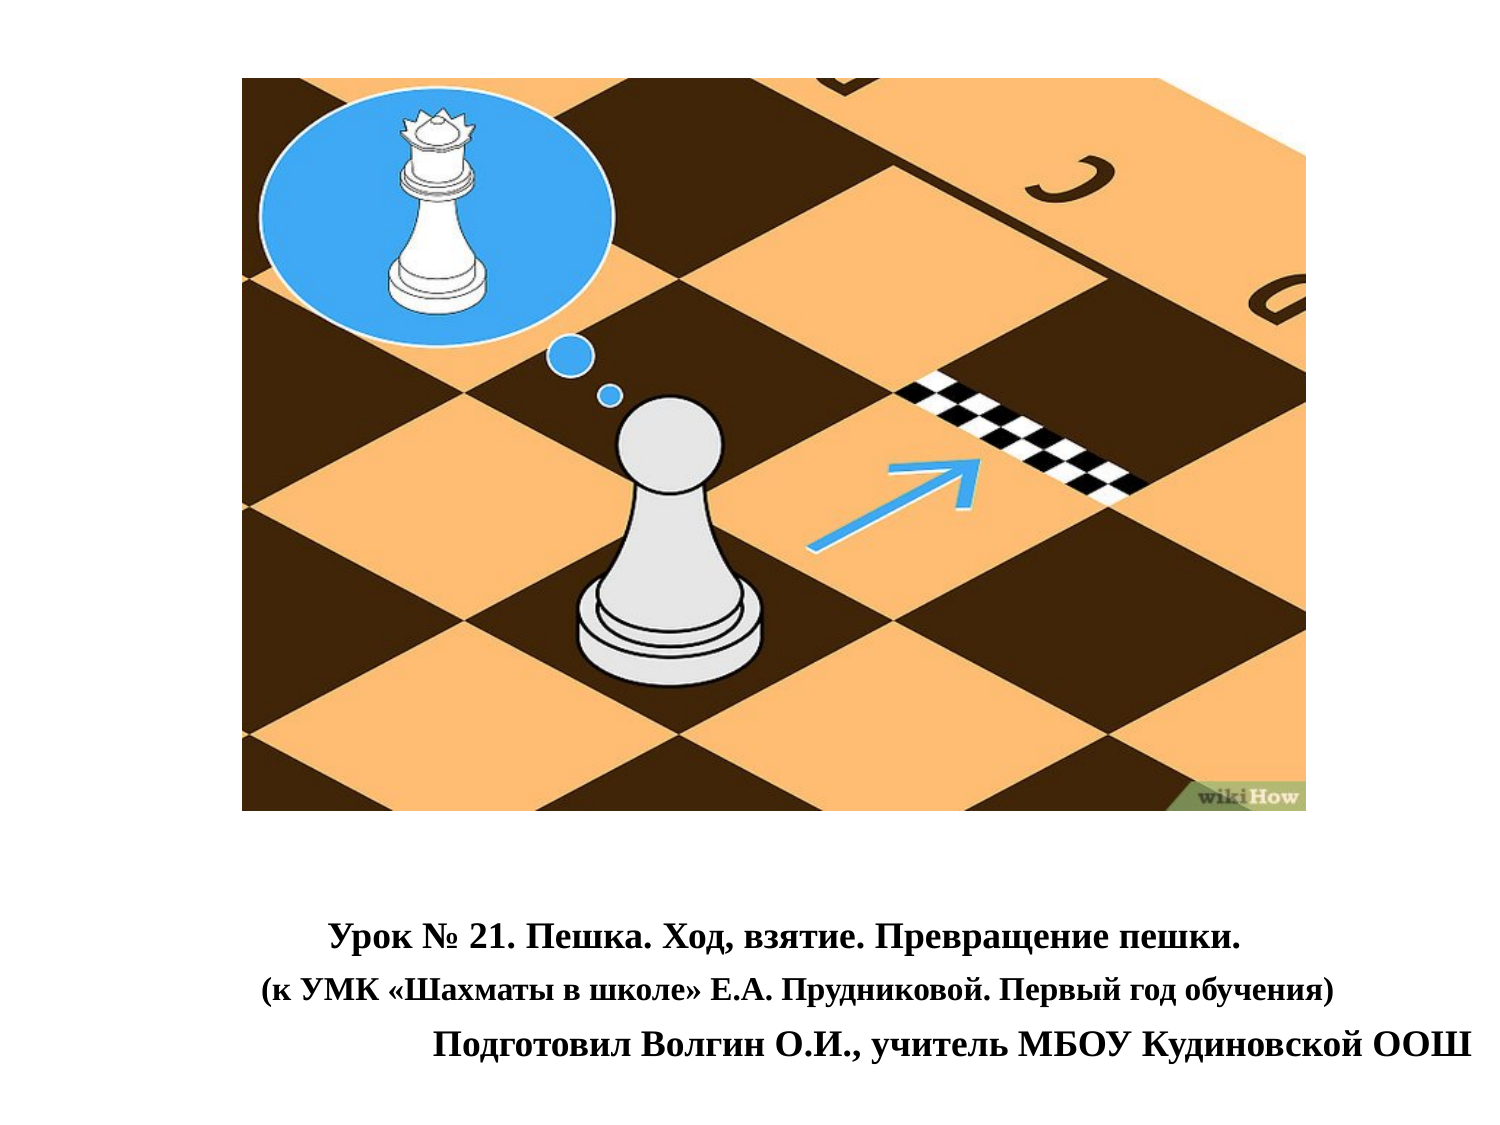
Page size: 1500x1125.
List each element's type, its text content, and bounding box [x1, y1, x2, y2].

subtitle Урок № 21. Пешка. Ход, взятие. Превращение пешки. (к УМК «Шахматы в школе» Е.А. Прудниковой. Первый год обучения) Подготовил Волгин О.И., учитель МБОУ Кудиновской ООШ [100, 908, 1488, 1125]
picture [241, 78, 1306, 811]
